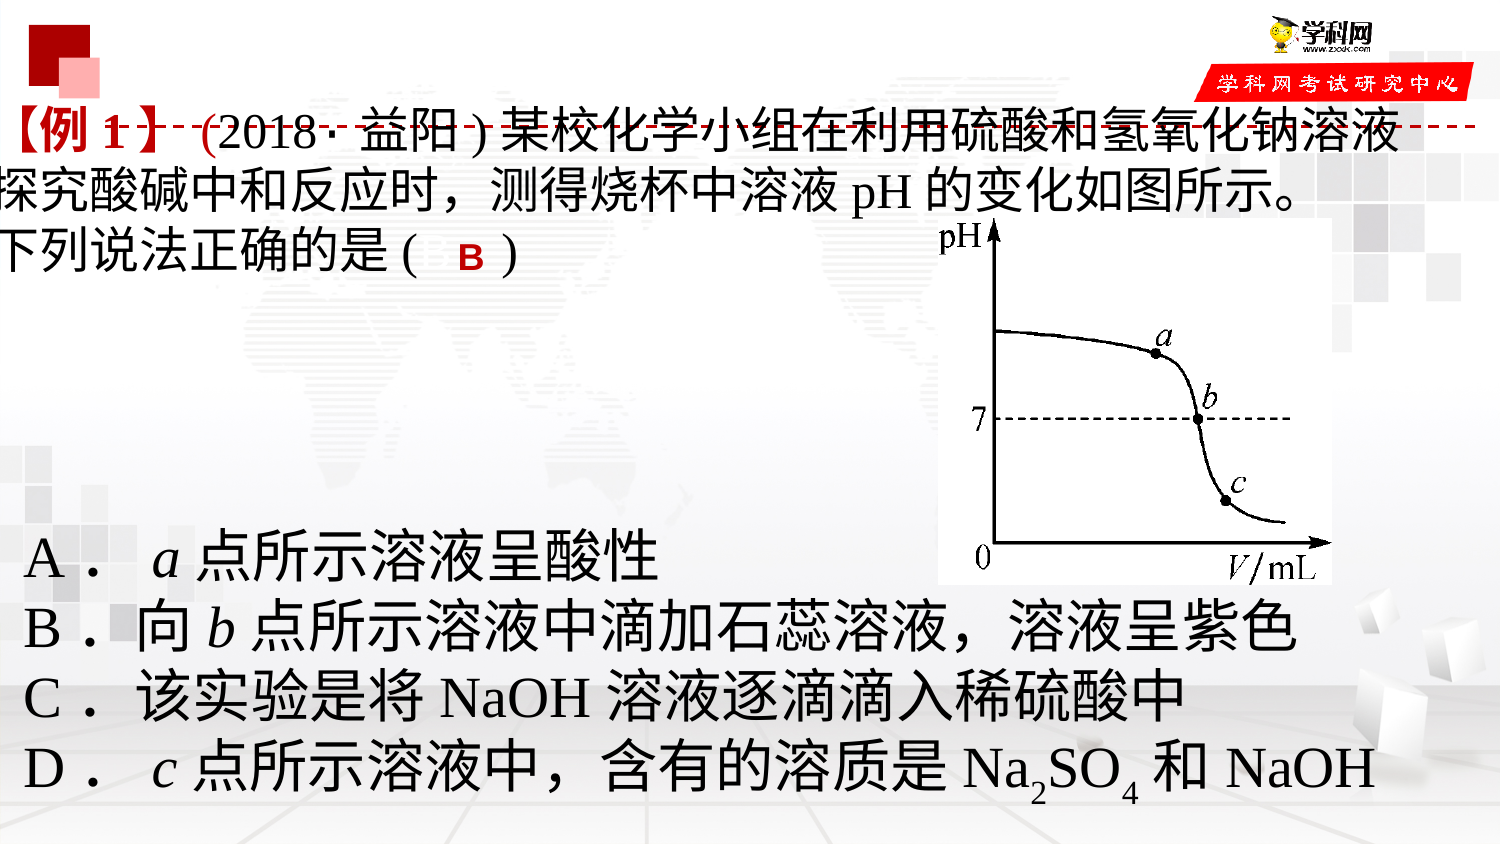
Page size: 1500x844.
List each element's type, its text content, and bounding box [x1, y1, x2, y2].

text_box B [442, 225, 561, 286]
text_box 【例1】(2018·益阳)某校化学小组在利用硫酸和氢氧化钠溶液 探究酸碱中和反应时，测得烧杯中溶液pH的变化如图所示。 下列说法正确的是(B ) [0, 90, 1415, 286]
text_box A．a点所示溶液呈酸性 B．向b点所示溶液中滴加石蕊溶液，溶液呈紫色 C．该实验是将NaOH溶液逐滴滴入稀硫酸中 D．c点所示溶液中，含有的溶质是Na2SO4和NaOH [8, 511, 1392, 819]
picture [0, 0, 1500, 844]
